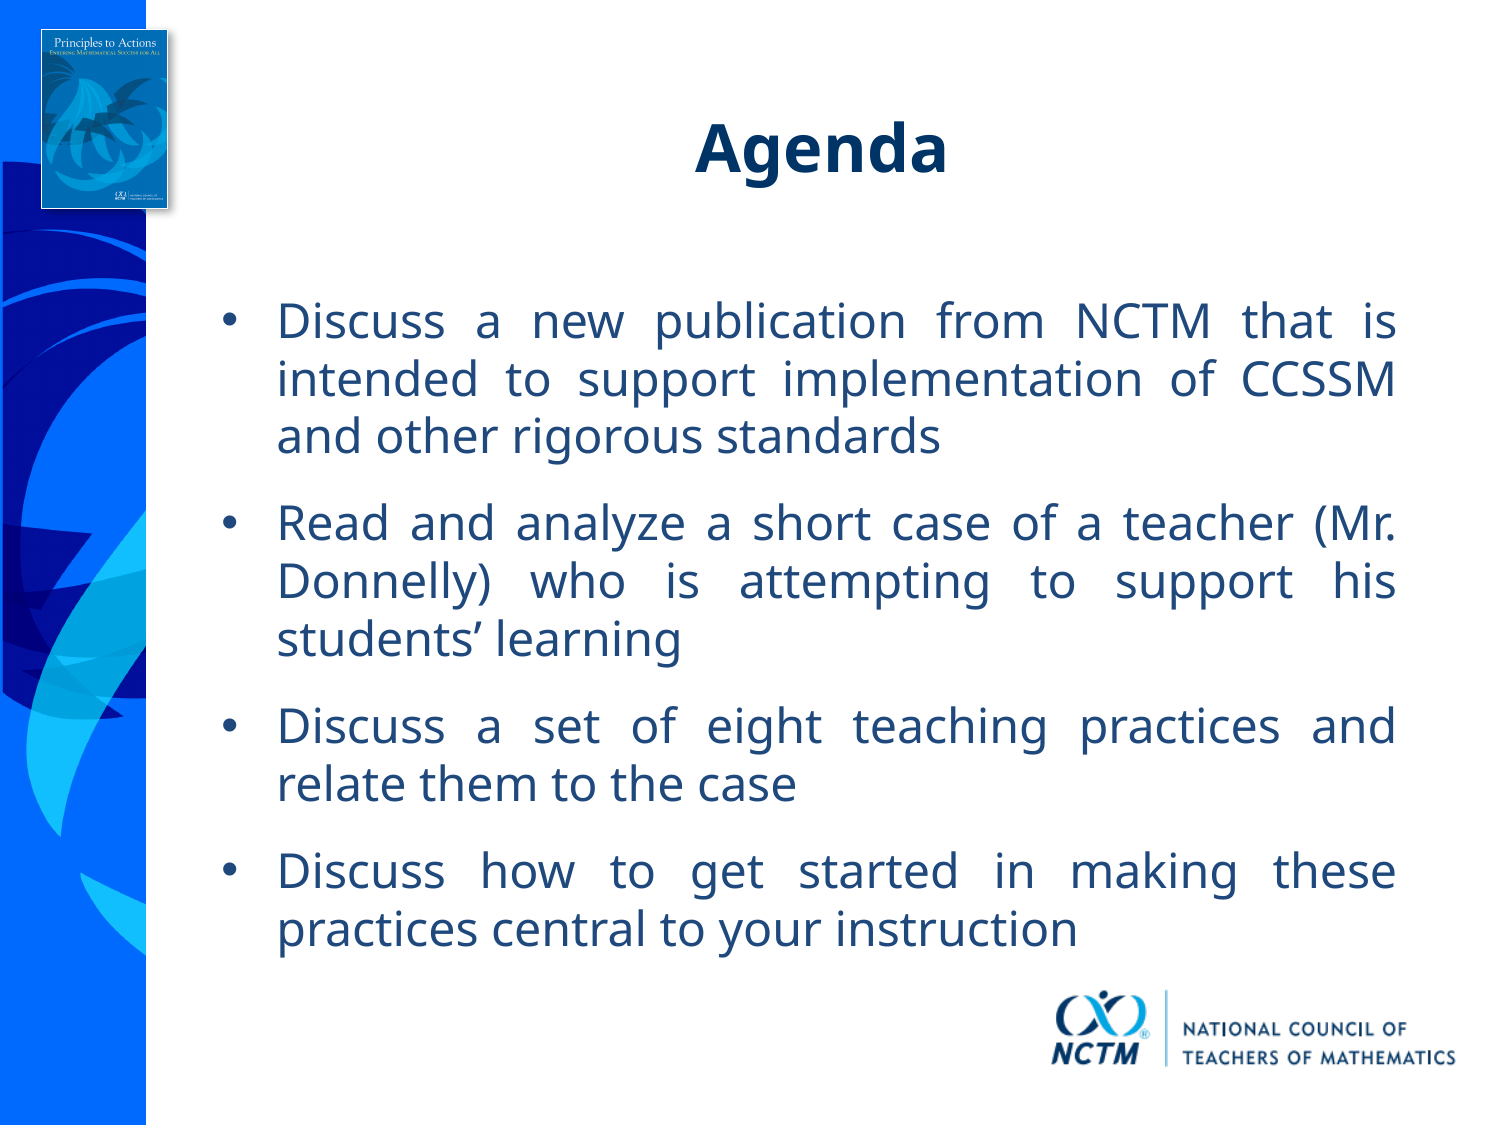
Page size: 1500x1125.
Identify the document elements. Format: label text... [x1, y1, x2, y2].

text_box Discuss a new publication from NCTM that is intended to support implementation of CCSSM and other rigorous standards Read and analyze a short case of a teacher (Mr. Donnelly) who is attempting to support his students’ learning Discuss a set of eight teaching practices and relate them to the case Discuss how to get started in making these practices central to your instruction [206, 282, 1414, 970]
picture [0, 0, 168, 1125]
picture [1034, 969, 1474, 1085]
text_box Agenda [151, 52, 1500, 240]
